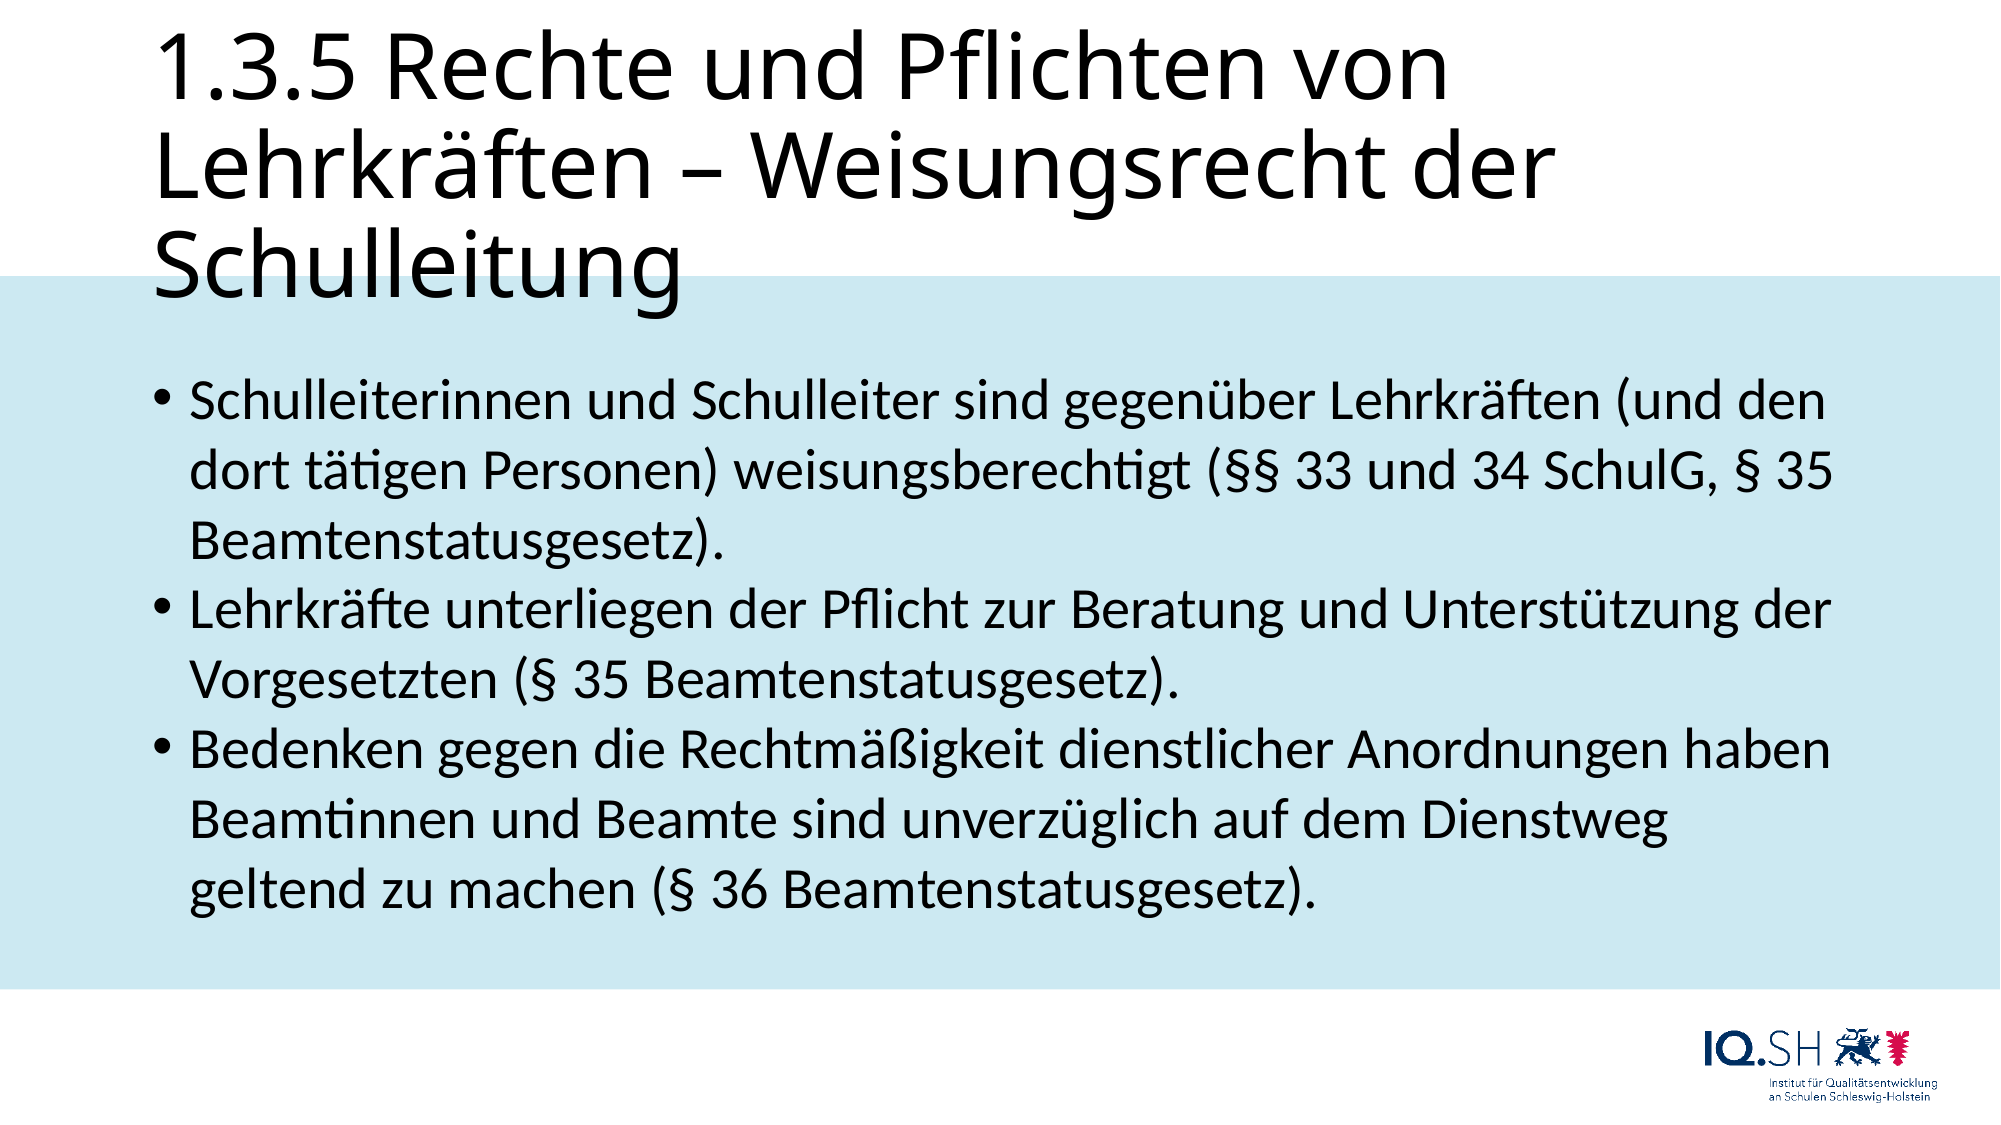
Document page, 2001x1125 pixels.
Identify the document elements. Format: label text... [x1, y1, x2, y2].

picture [1705, 1028, 1937, 1103]
list Schulleiterinnen und Schulleiter sind gegenüber Lehrkräften (und den dort tätigen Personen) weisungsberechtigt (§§ 33 und 34 SchulG, § 35 Beamtenstatusgesetz). Lehrkräfte unterliegen der Pflicht zur Beratung und Unterstützung der Vorgesetzten (§ 35 Beamtenstatusgesetz). Bedenken gegen die Rechtmäßigkeit dienstlicher Anordnungen haben Beamtinnen und Beamte sind unverzüglich auf dem Dienstweg geltend zu machen (§ 36 Beamtenstatusgesetz). [137, 299, 1863, 982]
title 1.3.5 Rechte und Pflichten von Lehrkräften – Weisungsrecht der Schulleitung [137, 59, 1863, 278]
